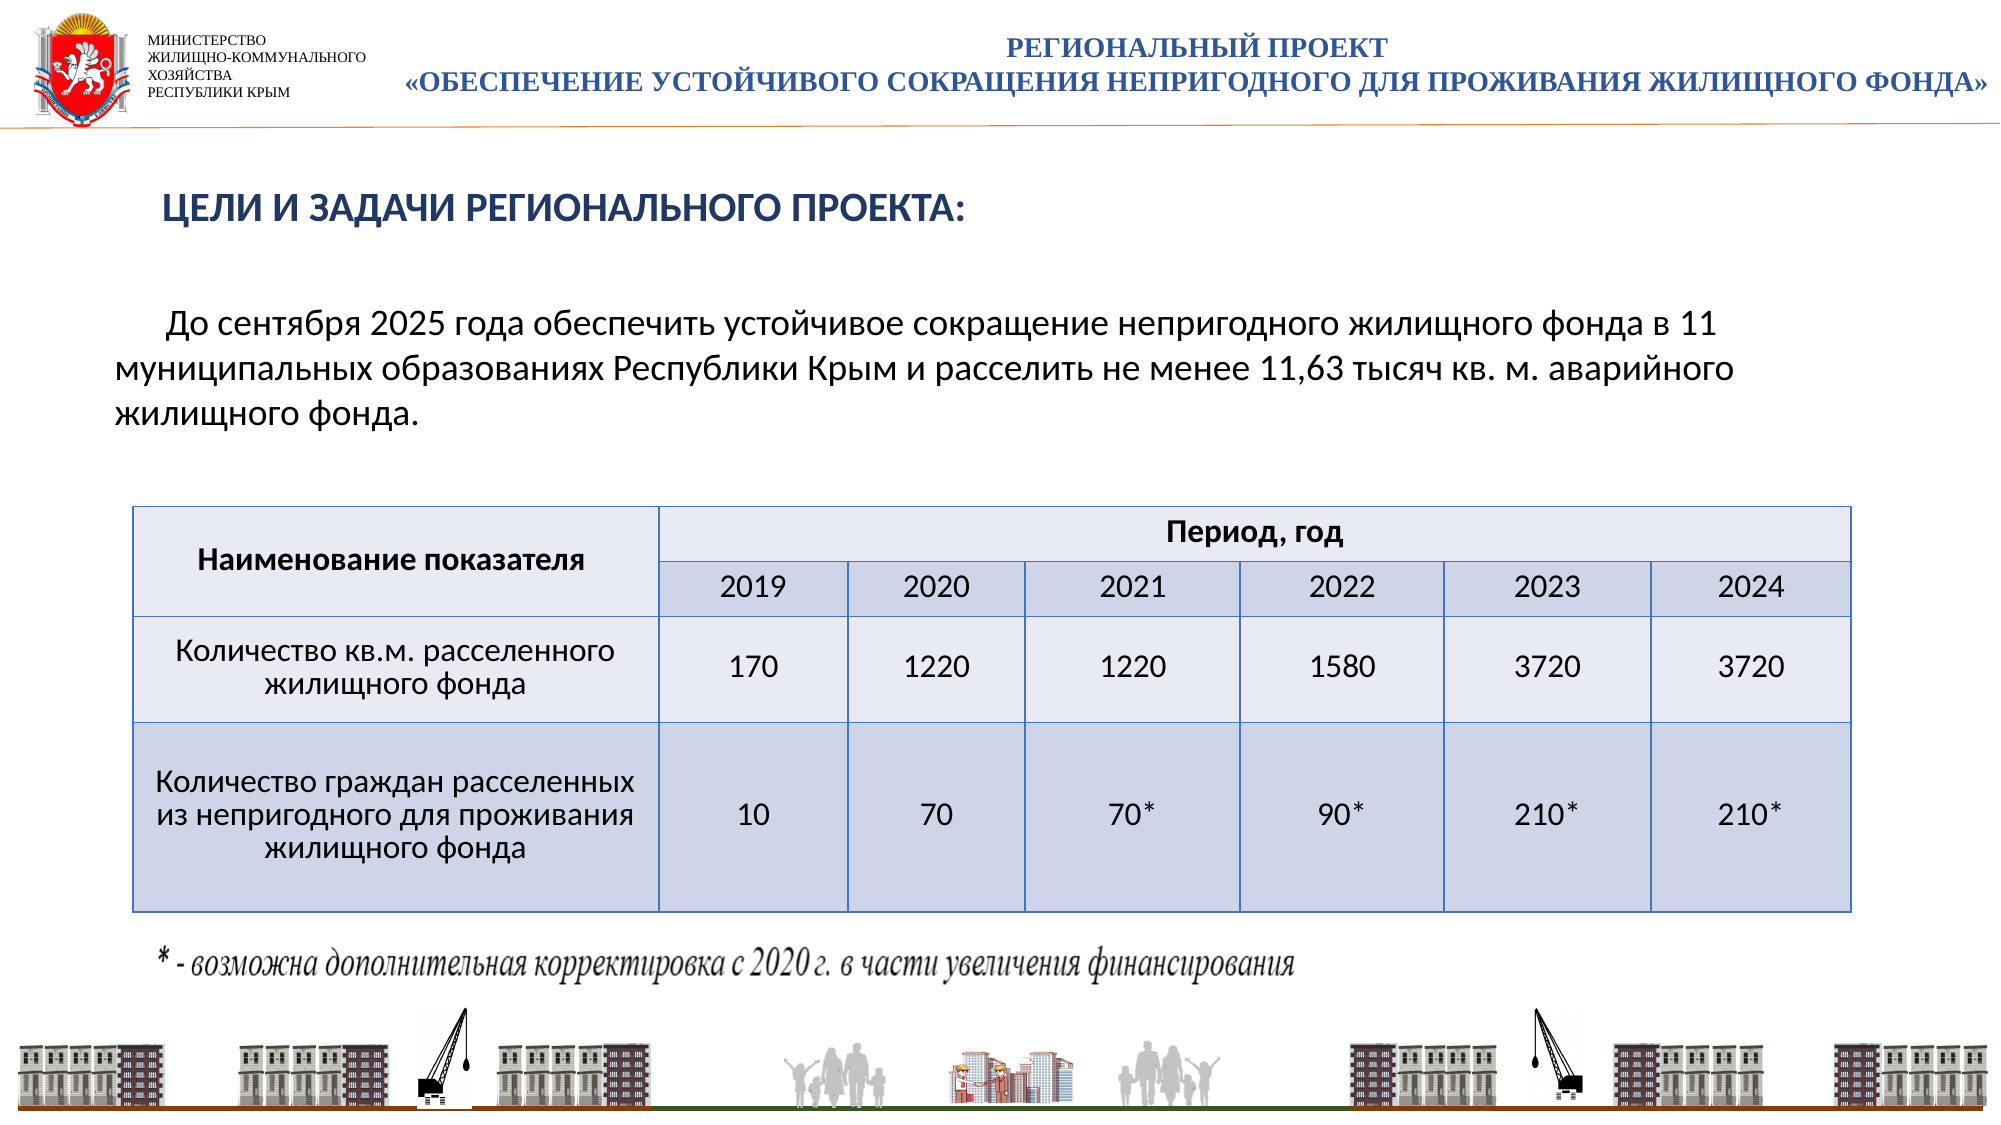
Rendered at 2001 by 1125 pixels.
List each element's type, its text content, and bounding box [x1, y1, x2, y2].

picture [1117, 1040, 1220, 1106]
table_cell 2019 [660, 562, 847, 616]
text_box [133, 123, 2000, 129]
table_cell 210* [1652, 723, 1850, 911]
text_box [0, 123, 31, 129]
table_cell 1580 [1241, 617, 1443, 722]
picture [31, 10, 133, 130]
text_box РЕГИОНАЛЬНЫЙ ПРОЕКТ «ОБЕСПЕЧЕНИЕ УСТОЙЧИВОГО СОКРАЩЕНИЯ НЕПРИГОДНОГО ДЛЯ ПРОЖИВАНИЯ ЖИЛИЩНОГО ФОНДА» [365, 21, 2000, 105]
table_cell 2021 [1026, 562, 1239, 616]
table_cell 2023 [1445, 562, 1650, 616]
table_cell 170 [660, 617, 847, 722]
table_cell 70 [849, 723, 1024, 911]
text_box МИНИСТЕРСТВО ЖИЛИЩНО-КОММУНАЛЬНОГО ХОЗЯЙСТВА РЕСПУБЛИКИ КРЫМ [133, 23, 393, 109]
table_cell Количество граждан расселенных из непригодного для проживания жилищного фонда [134, 723, 658, 911]
table_header Наименование показателя [134, 507, 658, 616]
picture [17, 1043, 165, 1108]
table_cell 3720 [1652, 617, 1850, 722]
table_cell Количество кв.м. расселенного жилищного фонда [134, 617, 658, 722]
table_cell 70* [1026, 723, 1239, 911]
table_cell 10 [660, 723, 847, 911]
picture [1833, 1043, 1989, 1110]
picture [137, 919, 1584, 1109]
picture [1349, 1043, 1498, 1108]
table_cell 1220 [849, 617, 1024, 722]
table_cell 1220 [1026, 617, 1239, 722]
table_cell 2022 [1241, 562, 1443, 616]
picture [784, 1041, 887, 1108]
text_box До сентября 2025 года обеспечить устойчивое сокращение непригодного жилищного фонда в 11 муниципальных образованиях Республики Крым и расселить не менее 11,63 тысяч кв. м. аварийного жилищного фонда. [99, 291, 1900, 476]
table_cell 90* [1241, 723, 1443, 911]
table_cell 3720 [1445, 617, 1650, 722]
picture [238, 1043, 390, 1108]
picture [922, 1043, 1109, 1108]
table_cell 2024 [1652, 562, 1850, 616]
picture [496, 1043, 651, 1108]
table_cell 2020 [849, 562, 1024, 616]
list ЦЕЛИ И ЗАДАЧИ РЕГИОНАЛЬНОГО ПРОЕКТА: [137, 178, 1144, 242]
picture [1612, 1043, 1765, 1108]
table_cell 210* [1445, 723, 1650, 911]
table_header Период, год [660, 507, 1850, 561]
